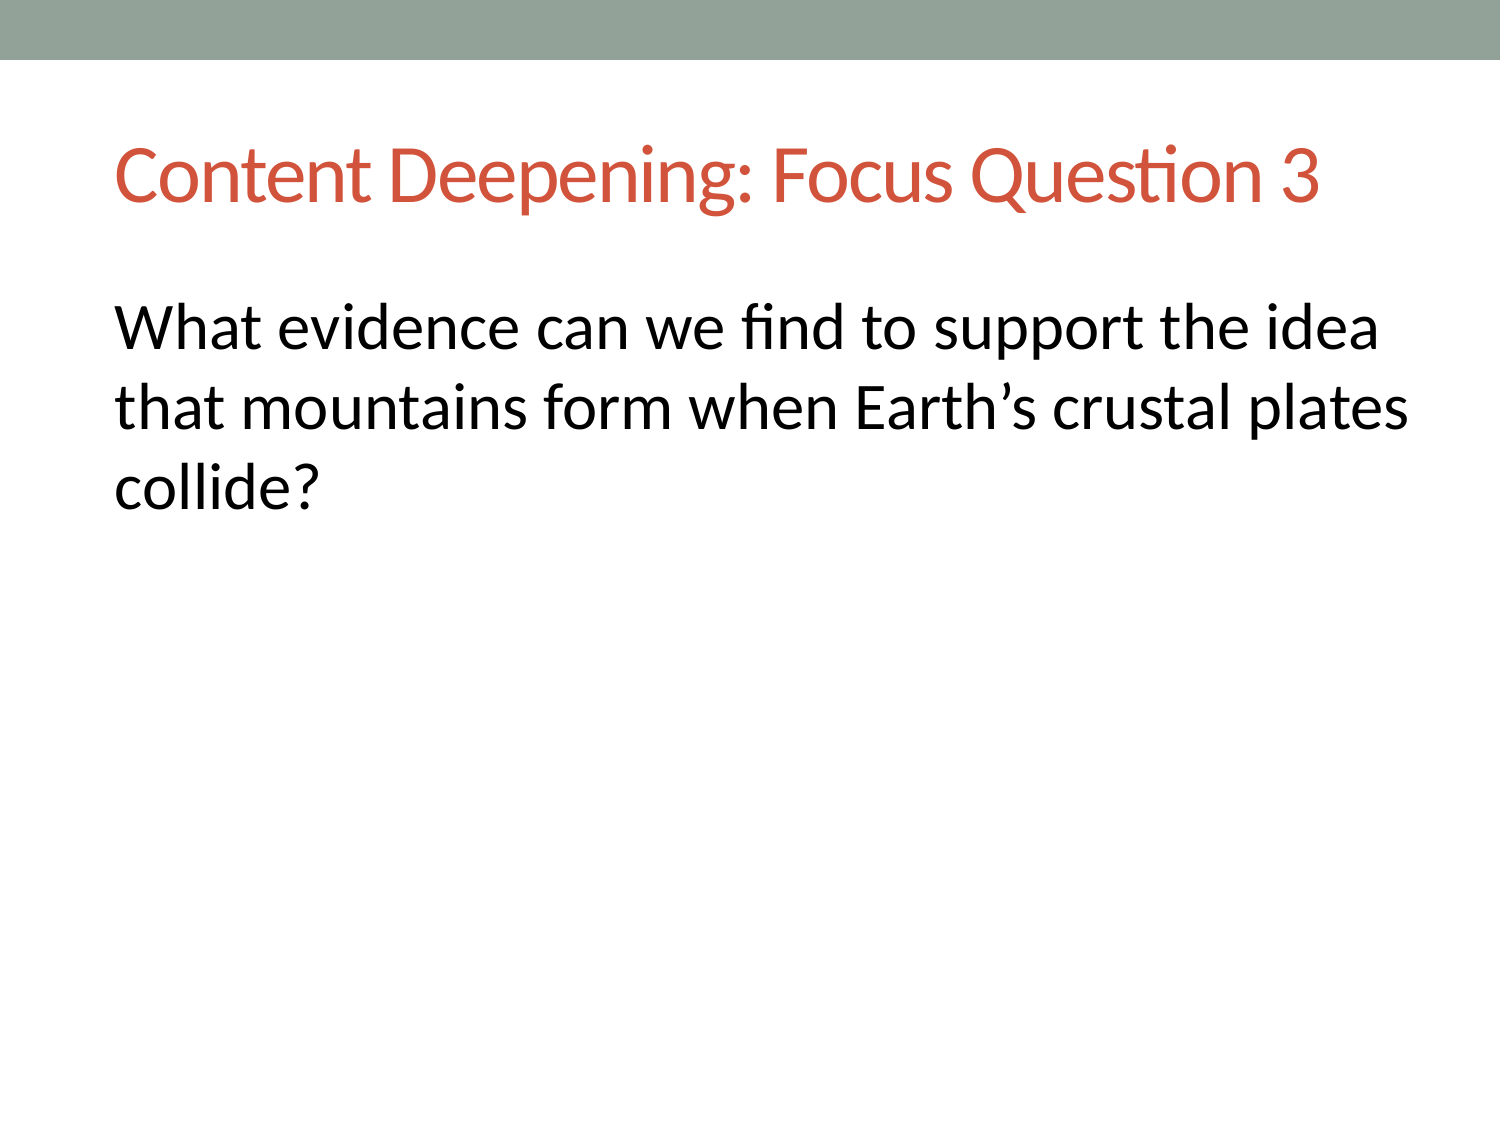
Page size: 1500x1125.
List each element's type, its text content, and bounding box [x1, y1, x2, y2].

list What evidence can we find to support the idea that mountains form when Earth’s crustal plates collide? [99, 275, 1427, 980]
title Content Deepening: Focus Question 3 [99, 87, 1448, 250]
